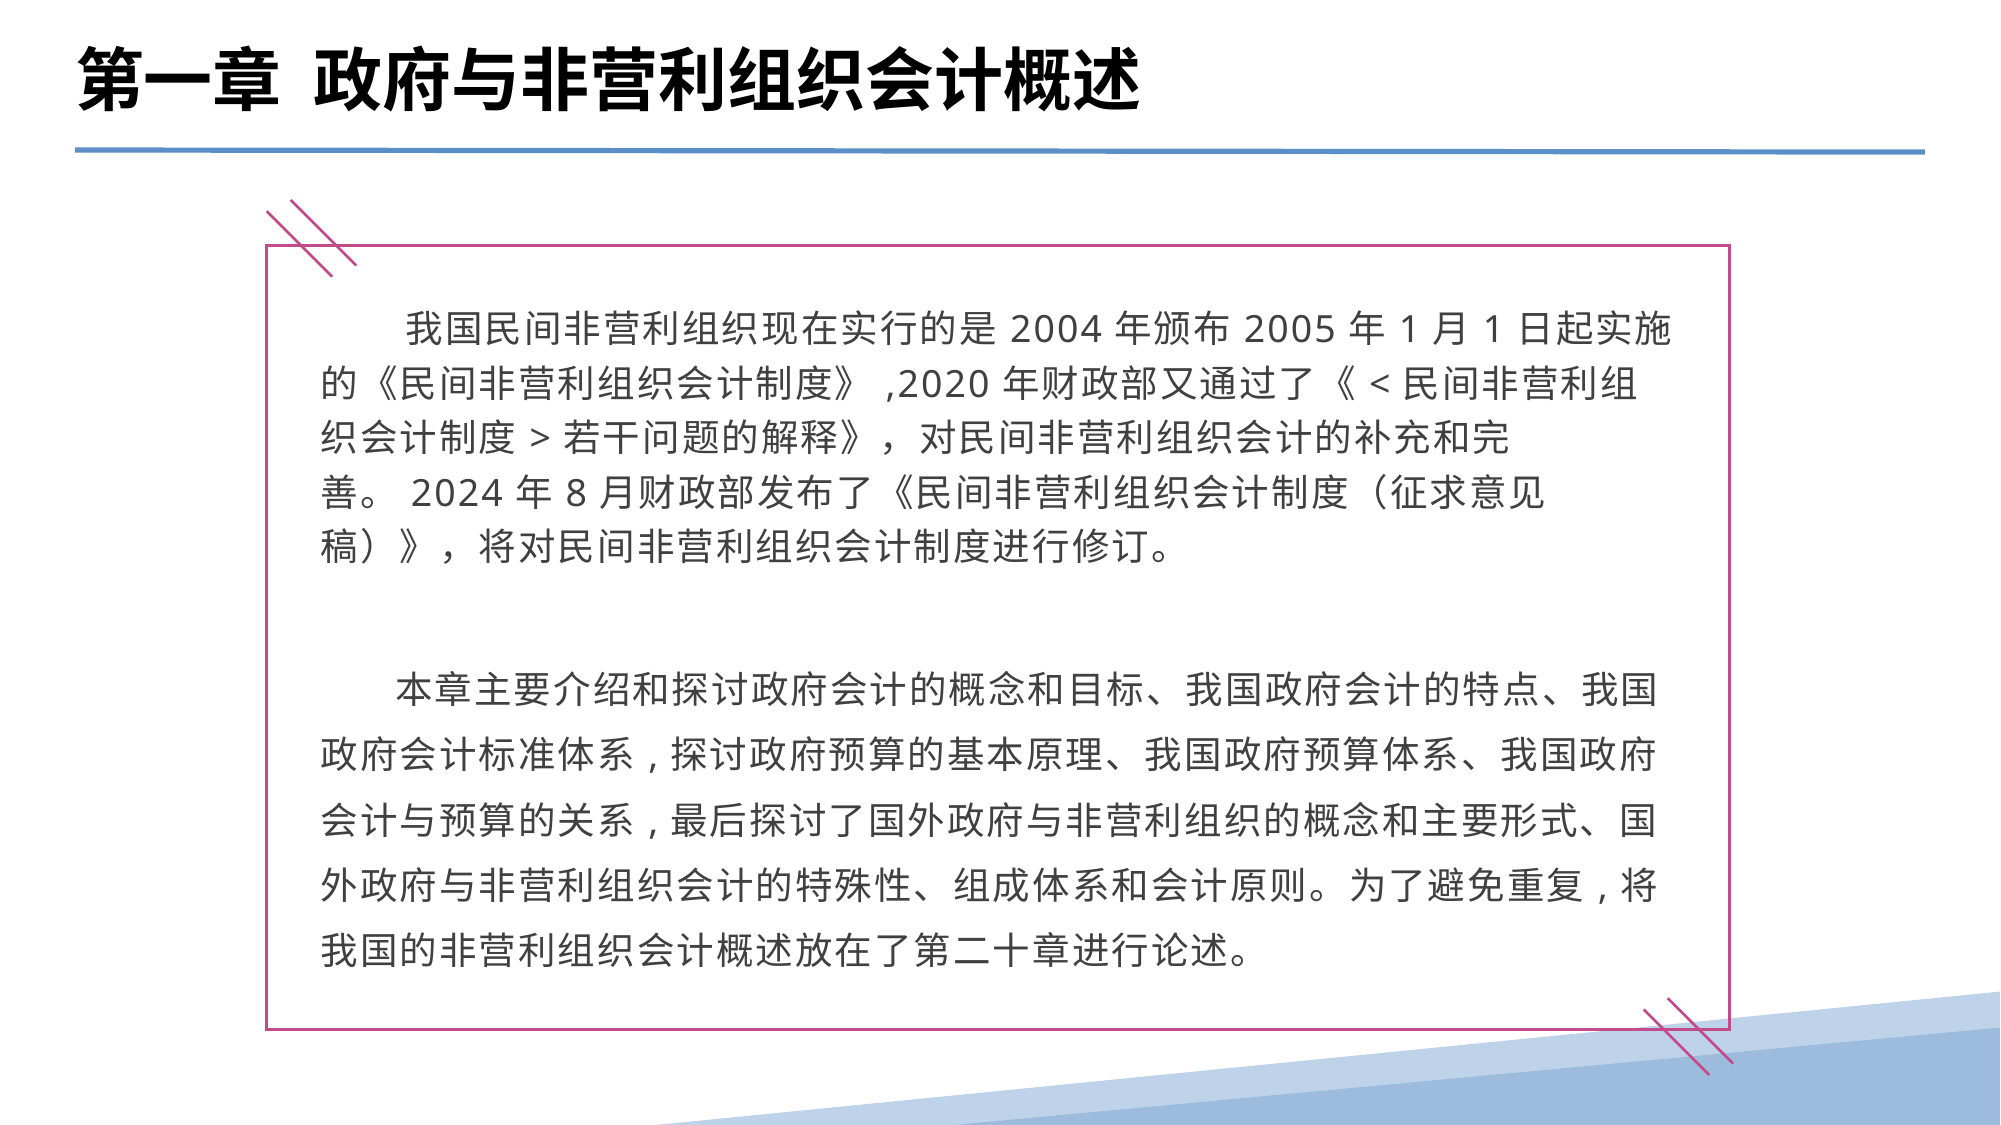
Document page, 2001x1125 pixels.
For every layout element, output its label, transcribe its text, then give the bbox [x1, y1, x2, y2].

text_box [1643, 1009, 1710, 1075]
text_box 第一章 政府与非营利组织会计概述 [75, 24, 1925, 125]
text_box [266, 244, 1730, 1030]
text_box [74, 149, 1925, 153]
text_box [290, 199, 357, 266]
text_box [266, 211, 333, 277]
text_box 我国民间非营利组织现在实行的是2004年颁布2005年1月1日起实施的《民间非营利组织会计制度》,2020年财政部又通过了《<民间非营利组织会计制度>若干问题的解释》，对民间非营利组织会计的补充和完善。2024年8月财政部发布了《民间非营利组织会计制度（征求意见稿）》，将对民间非营利组织会计制度进行修订。 本章主要介绍和探讨政府会计的概念和目标、我国政府会计的特点、我国政府会计标准体系,探讨政府预算的基本原理、我国政府预算体系、我国政府会计与预算的关系,最后探讨了国外政府与非营利组织的概念和主要形式、国外政府与非营利组织会计的特殊性、组成体系和会计原则。为了避免重复,将我国的非营利组织会计概述放在了第二十章进行论述。 [310, 283, 1686, 991]
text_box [1667, 998, 1734, 1064]
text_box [656, 991, 2000, 1125]
